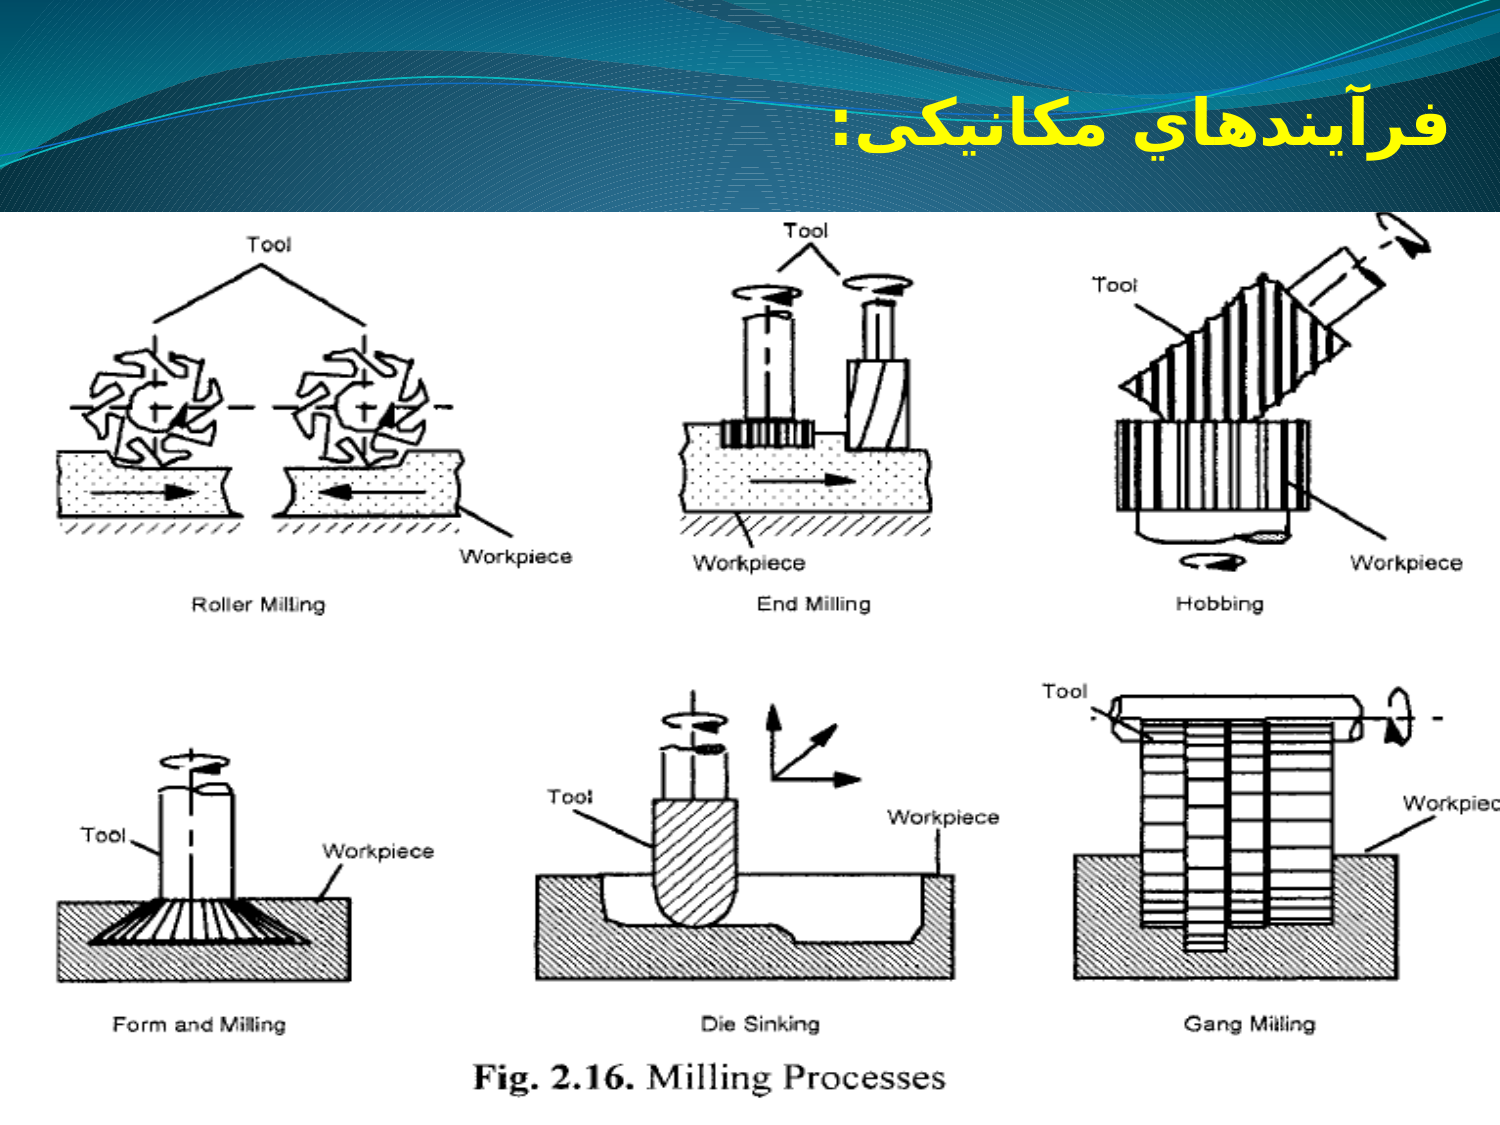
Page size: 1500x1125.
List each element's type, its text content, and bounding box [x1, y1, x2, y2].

title فرآيندهاي مکانیکی: [0, 0, 1500, 212]
picture [0, 212, 1500, 1125]
